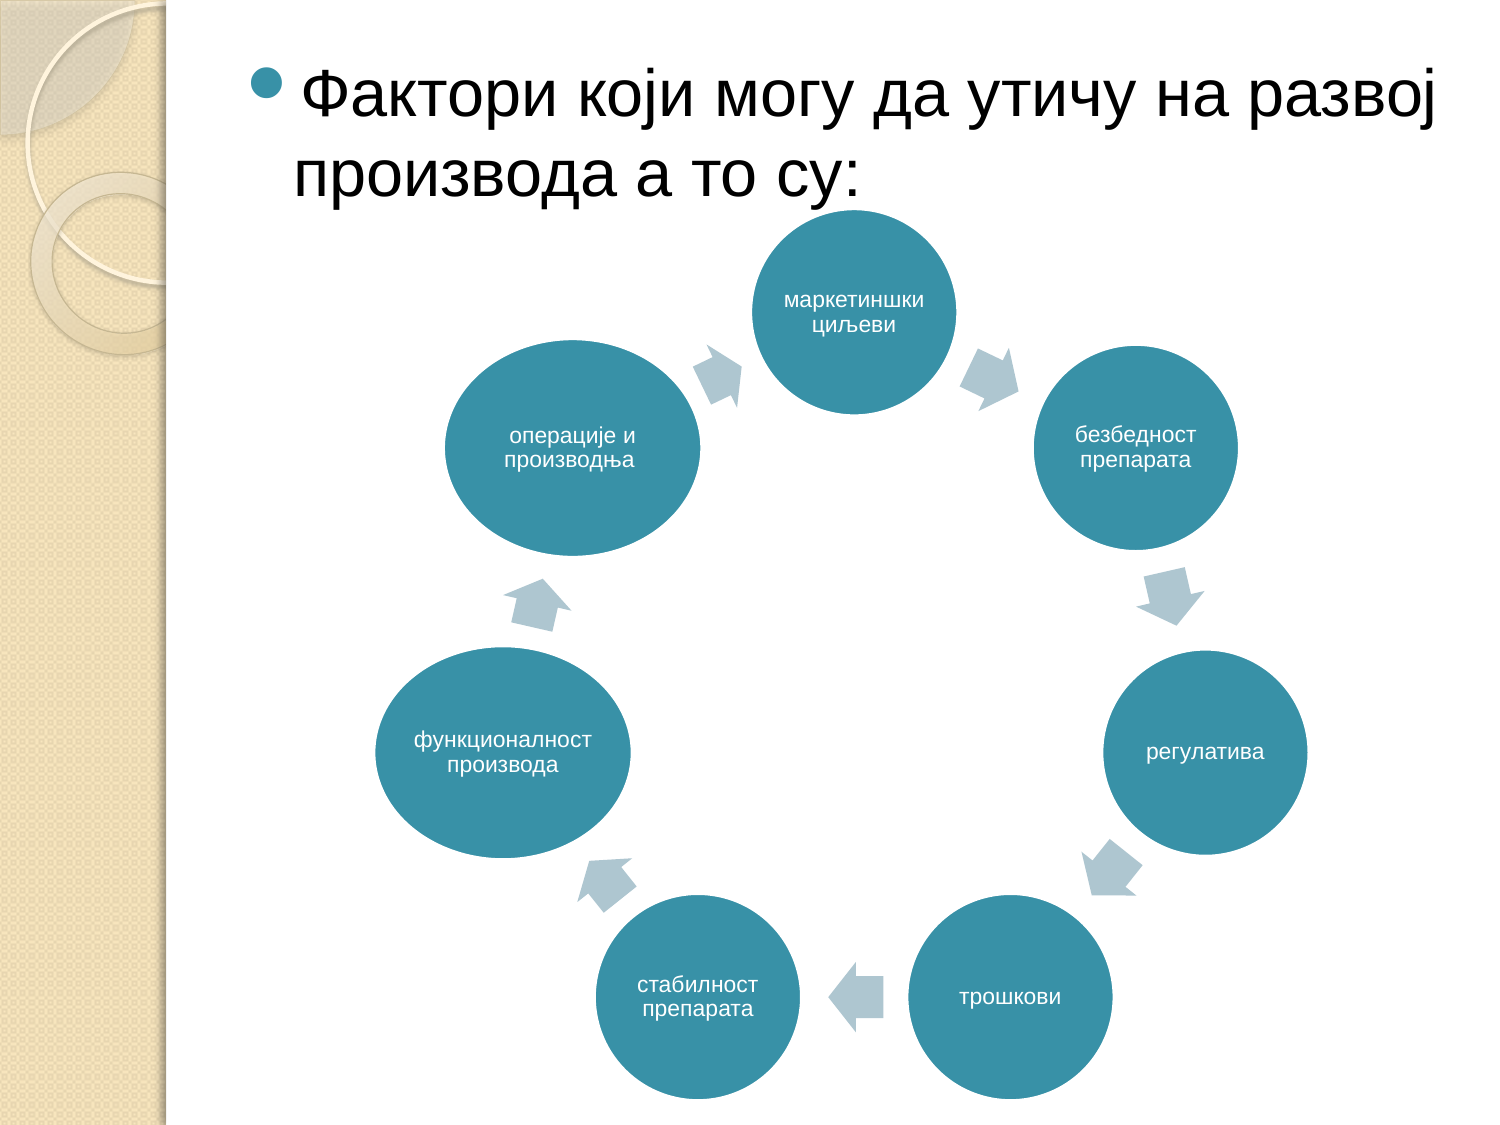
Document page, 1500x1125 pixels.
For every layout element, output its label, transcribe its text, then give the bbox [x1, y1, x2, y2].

list Фактори који могу да утичу на развој производа а то су: [218, 42, 1466, 205]
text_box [182, 207, 1500, 1102]
